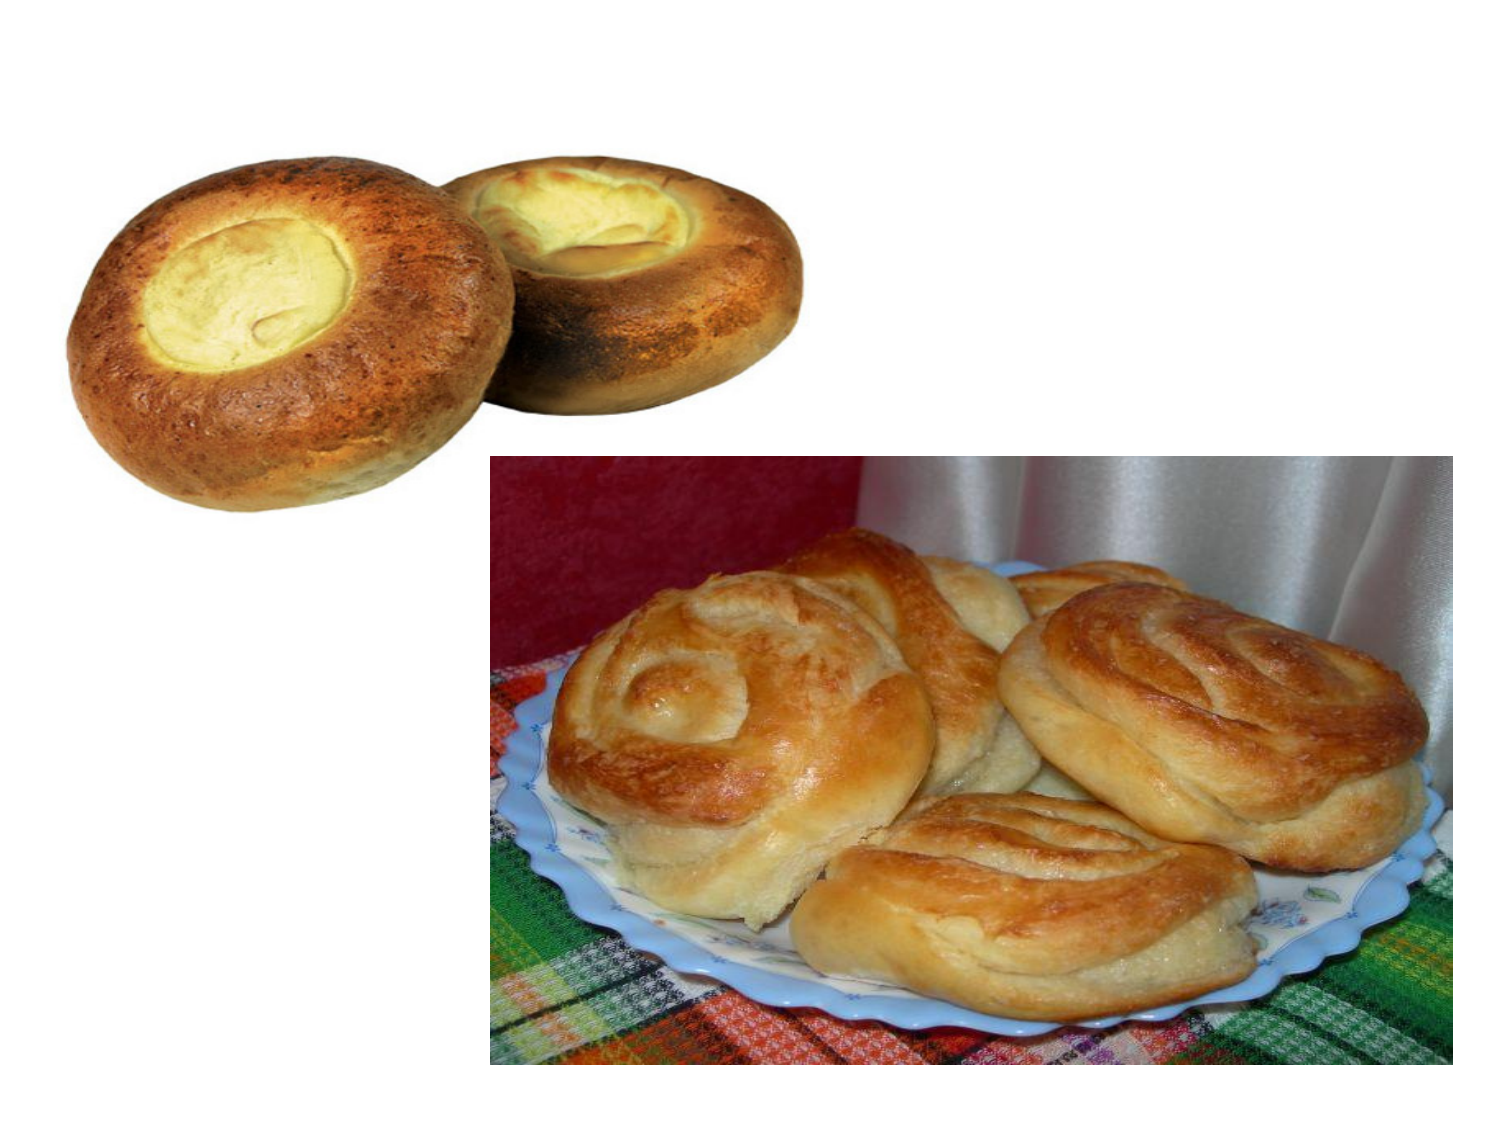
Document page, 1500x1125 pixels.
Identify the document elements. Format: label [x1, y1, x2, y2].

picture [52, 0, 1454, 1065]
